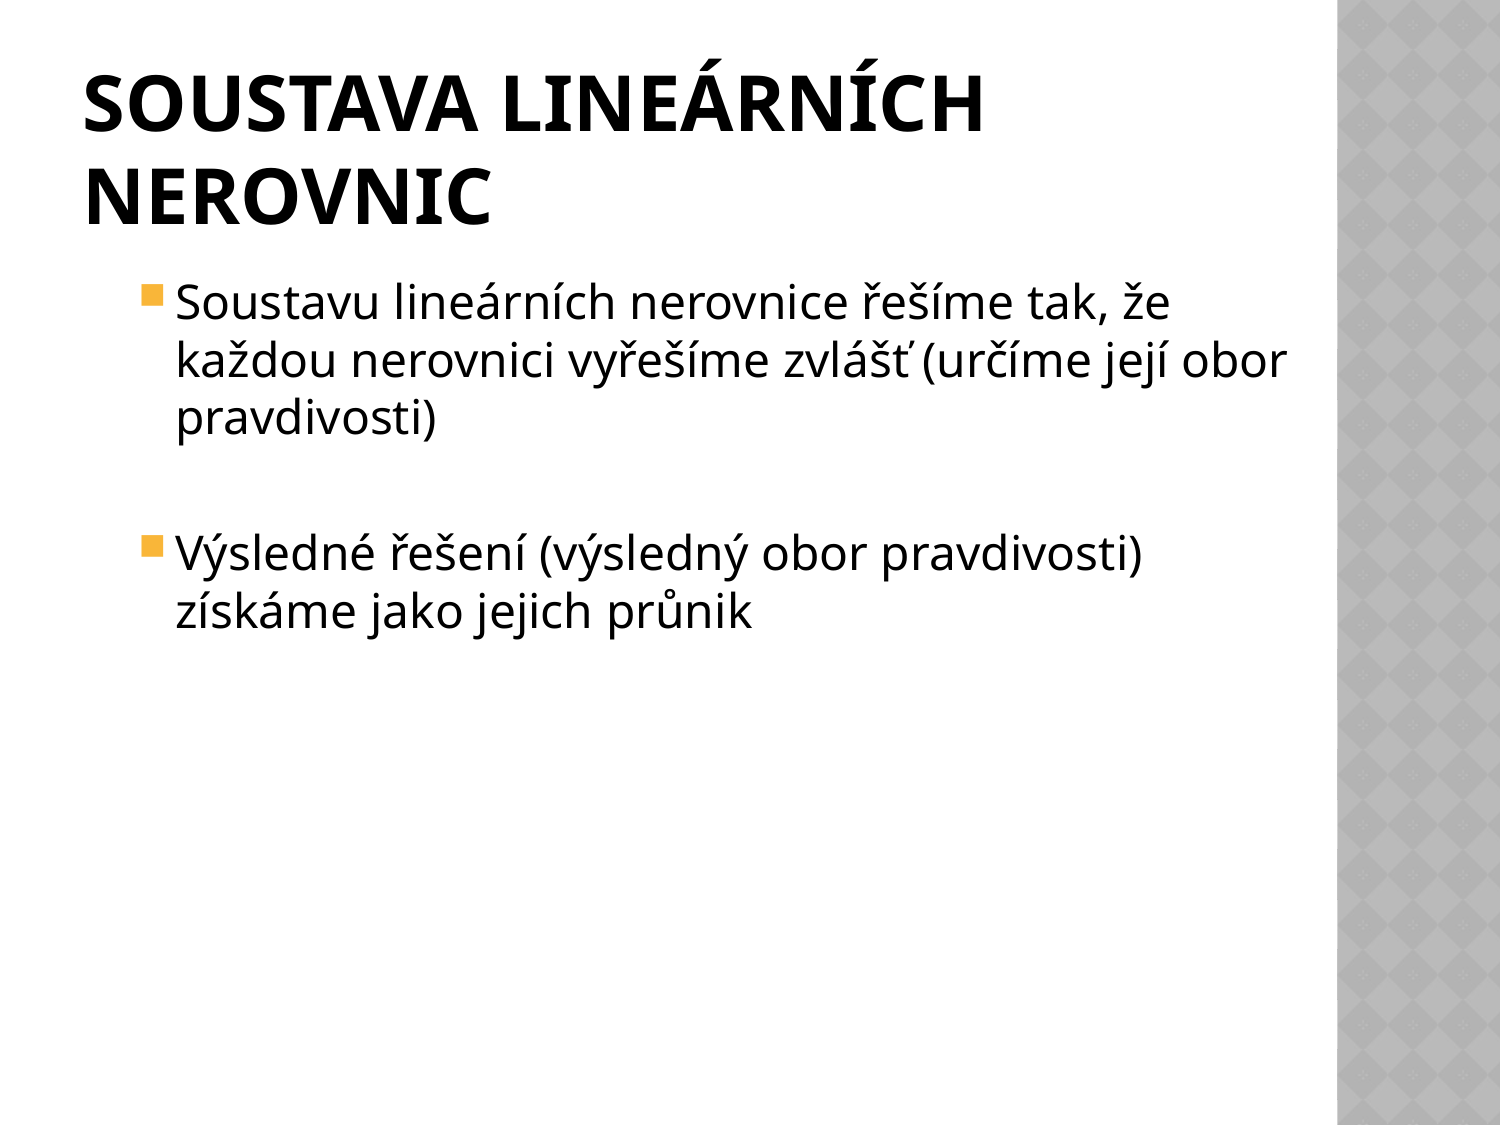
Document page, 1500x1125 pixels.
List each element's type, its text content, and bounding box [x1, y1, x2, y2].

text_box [740, 544, 760, 581]
title Soustava Lineárních nerovnic [75, 52, 1263, 240]
list Soustavu lineárních nerovnice řešíme tak, že každou nerovnici vyřešíme zvlášť (určíme její obor pravdivosti) Výsledné řešení (výsledný obor pravdivosti) získáme jako jejich průnik [75, 264, 1341, 1059]
